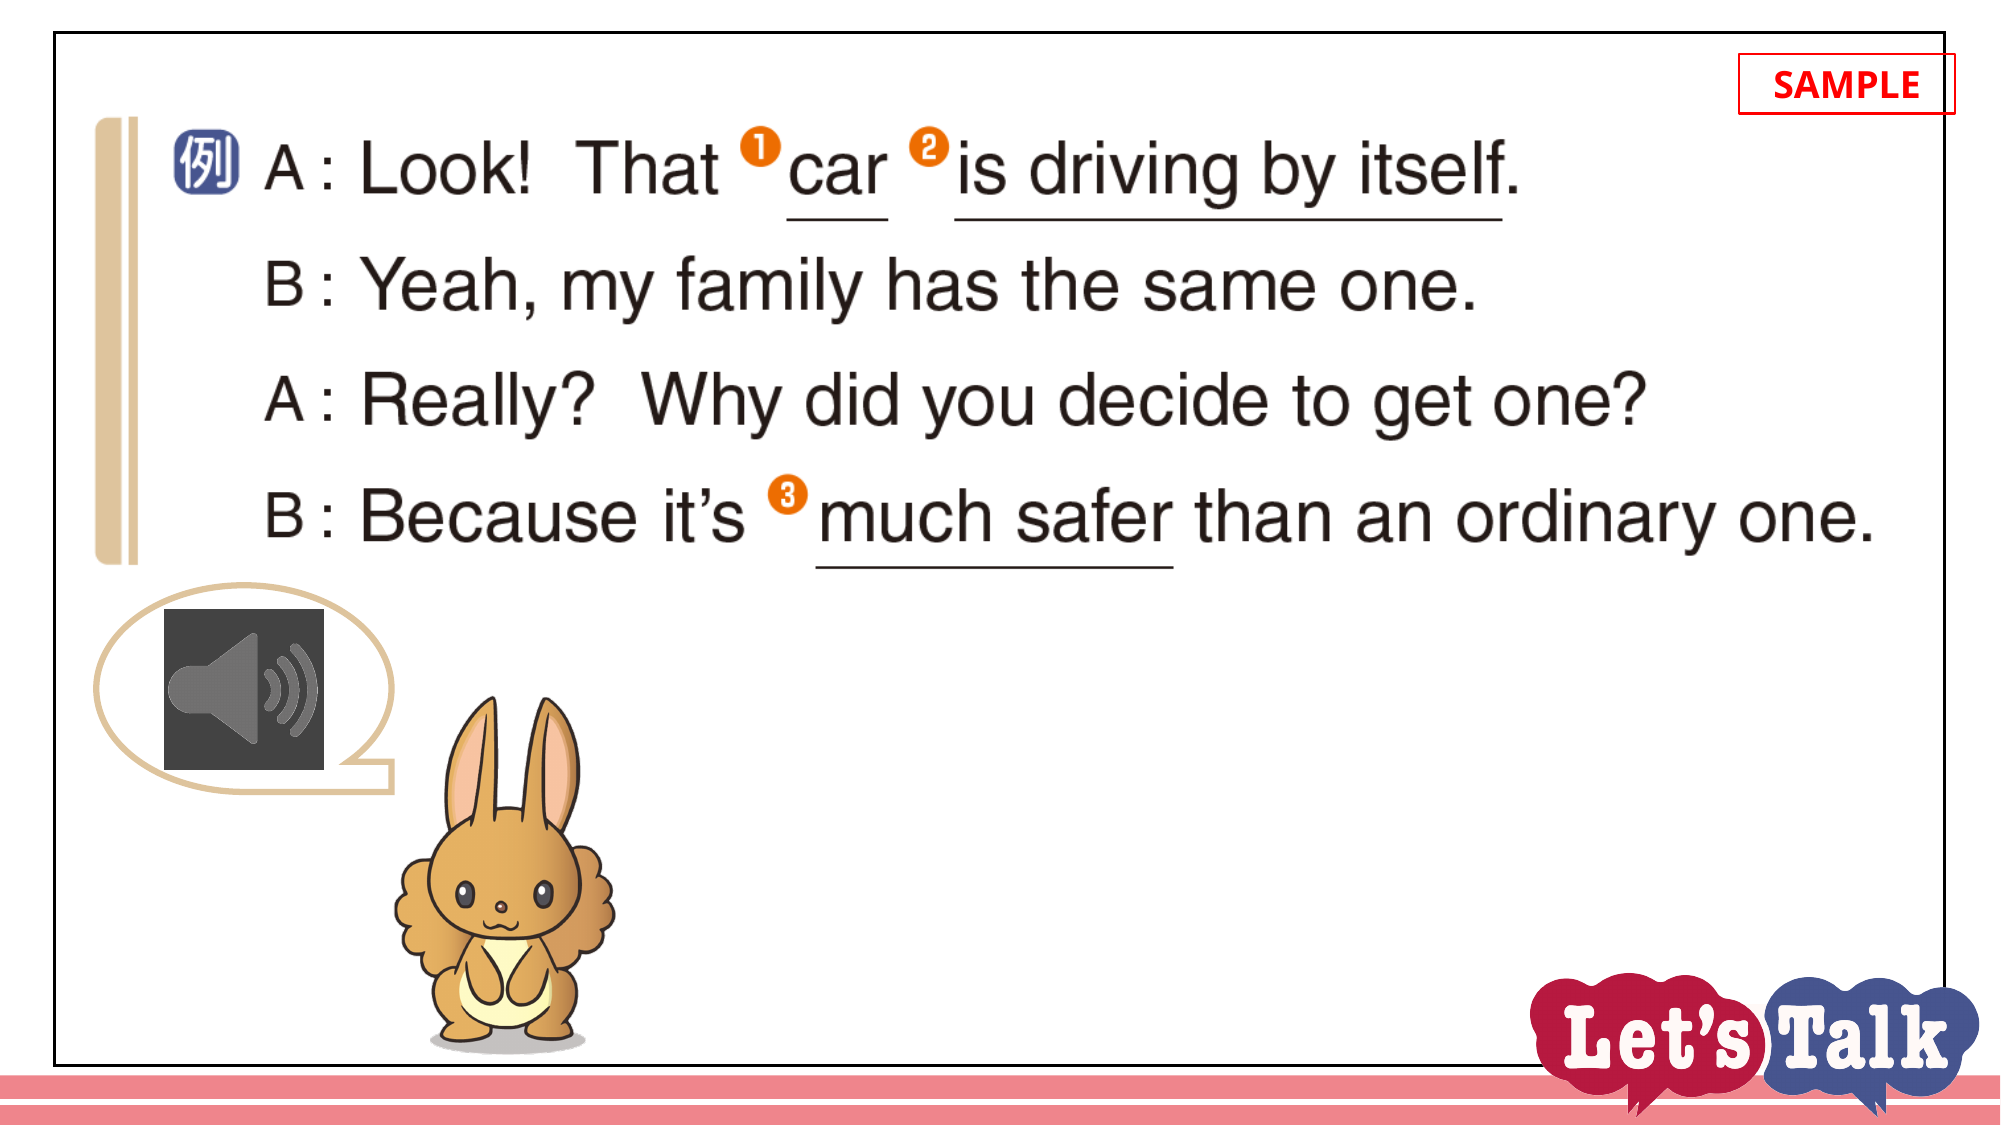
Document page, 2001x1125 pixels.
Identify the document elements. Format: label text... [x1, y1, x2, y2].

picture [363, 683, 642, 1058]
text_box SAMPLE [1739, 53, 1956, 114]
text_box [95, 584, 393, 793]
picture [1524, 968, 1987, 1121]
picture [72, 93, 1928, 577]
picture [163, 607, 325, 771]
